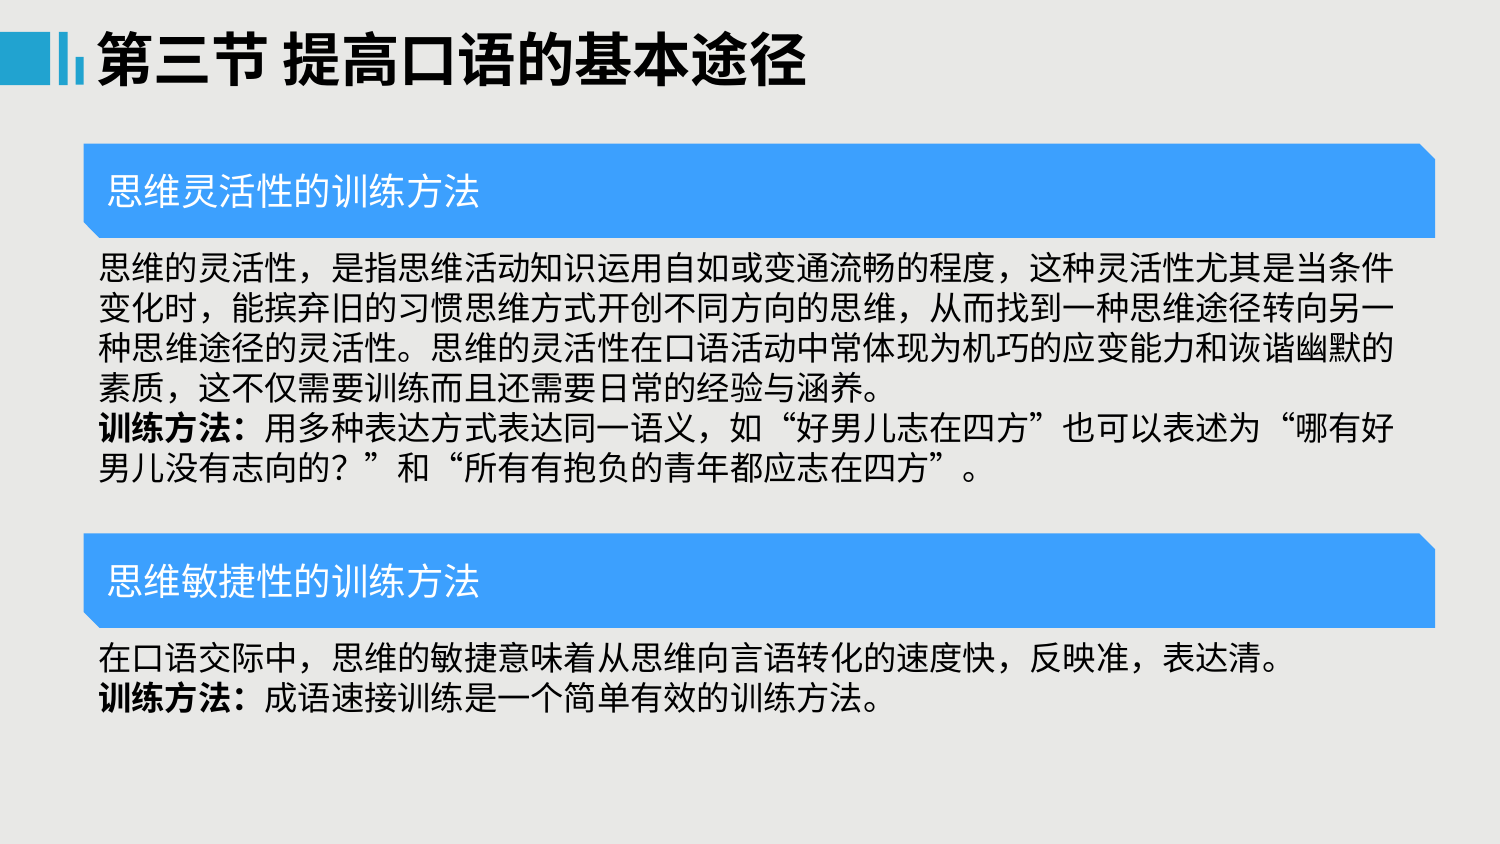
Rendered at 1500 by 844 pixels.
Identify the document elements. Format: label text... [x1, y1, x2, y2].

text_box 思维敏捷性的训练方法 [81, 531, 1438, 630]
text_box 思维灵活性的训练方法 [81, 141, 1438, 241]
text_box [0, 30, 52, 87]
text_box 在口语交际中，思维的敏捷意味着从思维向言语转化的速度快，反映准，表达清。 训练方法：成语速接训练是一个简单有效的训练方法。 [83, 630, 1435, 725]
text_box [57, 30, 70, 87]
text_box 第三节 提高口语的基本途径 [83, 17, 1412, 99]
text_box [74, 55, 83, 87]
text_box 思维的灵活性，是指思维活动知识运用自如或变通流畅的程度，这种灵活性尤其是当条件变化时，能摈弃旧的习惯思维方式开创不同方向的思维，从而找到一种思维途径转向另一种思维途径的灵活性。思维的灵活性在口语活动中常体现为机巧的应变能力和诙谐幽默的素质，这不仅需要训练而且还需要日常的经验与涵养。 训练方法：用多种表达方式表达同一语义，如“好男儿志在四方”也可以表述为“哪有好男儿没有志向的？”和“所有有抱负的青年都应志在四方”。 [83, 240, 1435, 495]
